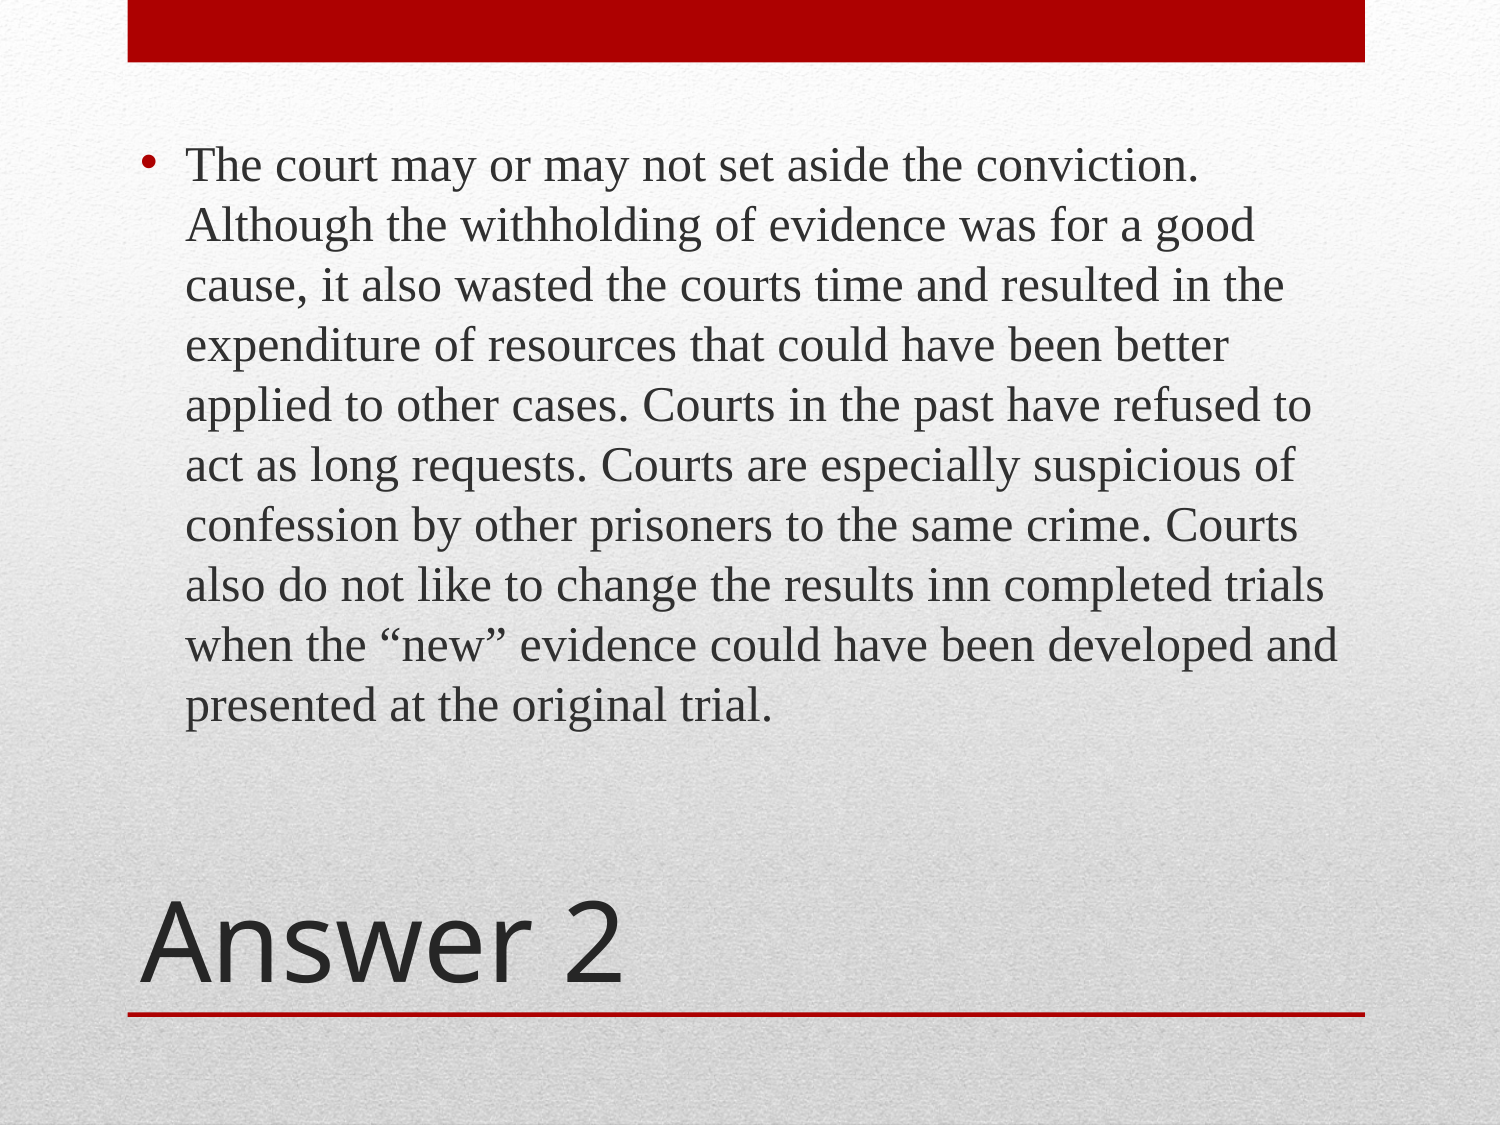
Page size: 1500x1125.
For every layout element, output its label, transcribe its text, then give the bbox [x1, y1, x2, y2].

title Answer 2 [125, 750, 1238, 1013]
list The court may or may not set aside the conviction. Although the withholding of evidence was for a good cause, it also wasted the courts time and resulted in the expenditure of resources that could have been better applied to other cases. Courts in the past have refused to act as long requests. Courts are especially suspicious of confession by other prisoners to the same crime. Courts also do not like to change the results inn completed trials when the “new” evidence could have been developed and presented at the original trial. [125, 112, 1363, 750]
